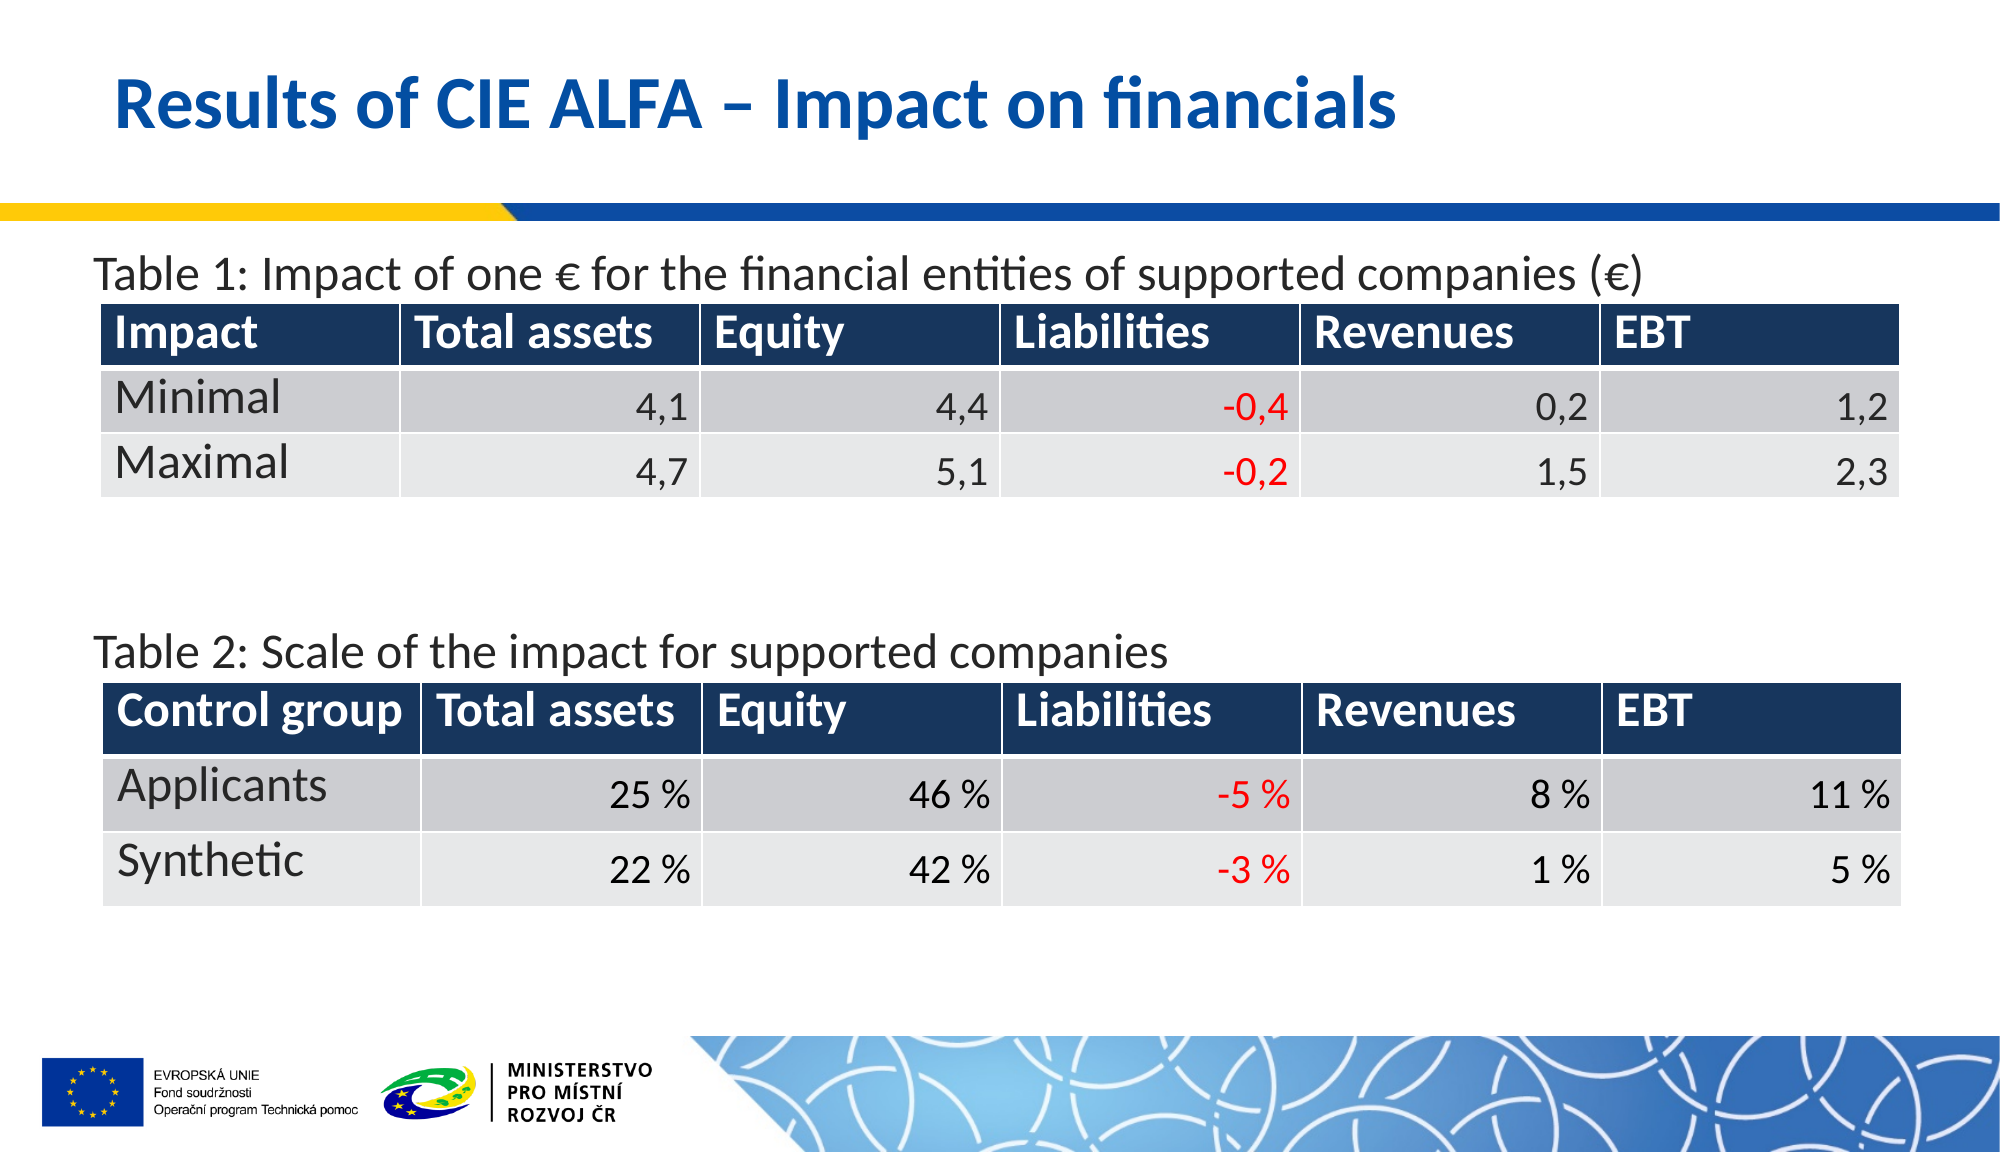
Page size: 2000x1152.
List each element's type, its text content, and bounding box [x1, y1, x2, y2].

table_cell -5 % [1003, 759, 1301, 831]
table_cell 1 % [1303, 833, 1601, 906]
table_header EBT [1603, 683, 1901, 754]
table_cell 11 % [1603, 759, 1901, 831]
text_box Table 1: Impact of one € for the financial entities of supported companies (€) [78, 232, 1900, 308]
table_header Revenues [1303, 686, 1601, 754]
table_cell Applicants [103, 759, 420, 831]
table_cell 22 % [422, 833, 701, 906]
table_header Impact [101, 308, 399, 365]
table_cell Minimal [101, 371, 399, 432]
table_cell 5 % [1603, 833, 1901, 906]
table_cell -3 % [1003, 833, 1301, 906]
table_cell 0,2 [1301, 371, 1599, 432]
table_cell -0,4 [1001, 371, 1299, 432]
table_cell 4,1 [401, 371, 699, 432]
table_cell 5,1 [701, 434, 999, 497]
table_header Total assets [422, 686, 701, 754]
table_cell 42 % [703, 833, 1001, 906]
text_box Table 2: Scale of the impact for supported companies [78, 610, 1900, 686]
table_cell 4,4 [701, 371, 999, 432]
table_header Equity [703, 686, 1001, 754]
table_header Liabilities [1003, 686, 1301, 754]
table_cell -0,2 [1001, 434, 1299, 497]
picture [19, 1035, 674, 1149]
table_cell 2,3 [1601, 434, 1899, 497]
table_header Control group [103, 686, 420, 754]
table_header Equity [701, 308, 999, 365]
table_header Revenues [1301, 308, 1599, 365]
table_cell 1,5 [1301, 434, 1599, 497]
table_cell 25 % [422, 759, 701, 831]
table_header EBT [1601, 308, 1899, 365]
table_cell Synthetic [103, 833, 420, 906]
title Results of CIE ALFA – Impact on financials [99, 46, 1900, 198]
table_cell 4,7 [401, 434, 699, 497]
table_cell 46 % [703, 759, 1001, 831]
picture [680, 1036, 2000, 1152]
table_cell 1,2 [1601, 371, 1899, 432]
table_header Liabilities [1001, 308, 1299, 365]
picture [0, 203, 2000, 221]
table_header Total assets [401, 308, 699, 365]
table_cell 8 % [1303, 759, 1601, 831]
table_cell Maximal [101, 434, 399, 497]
